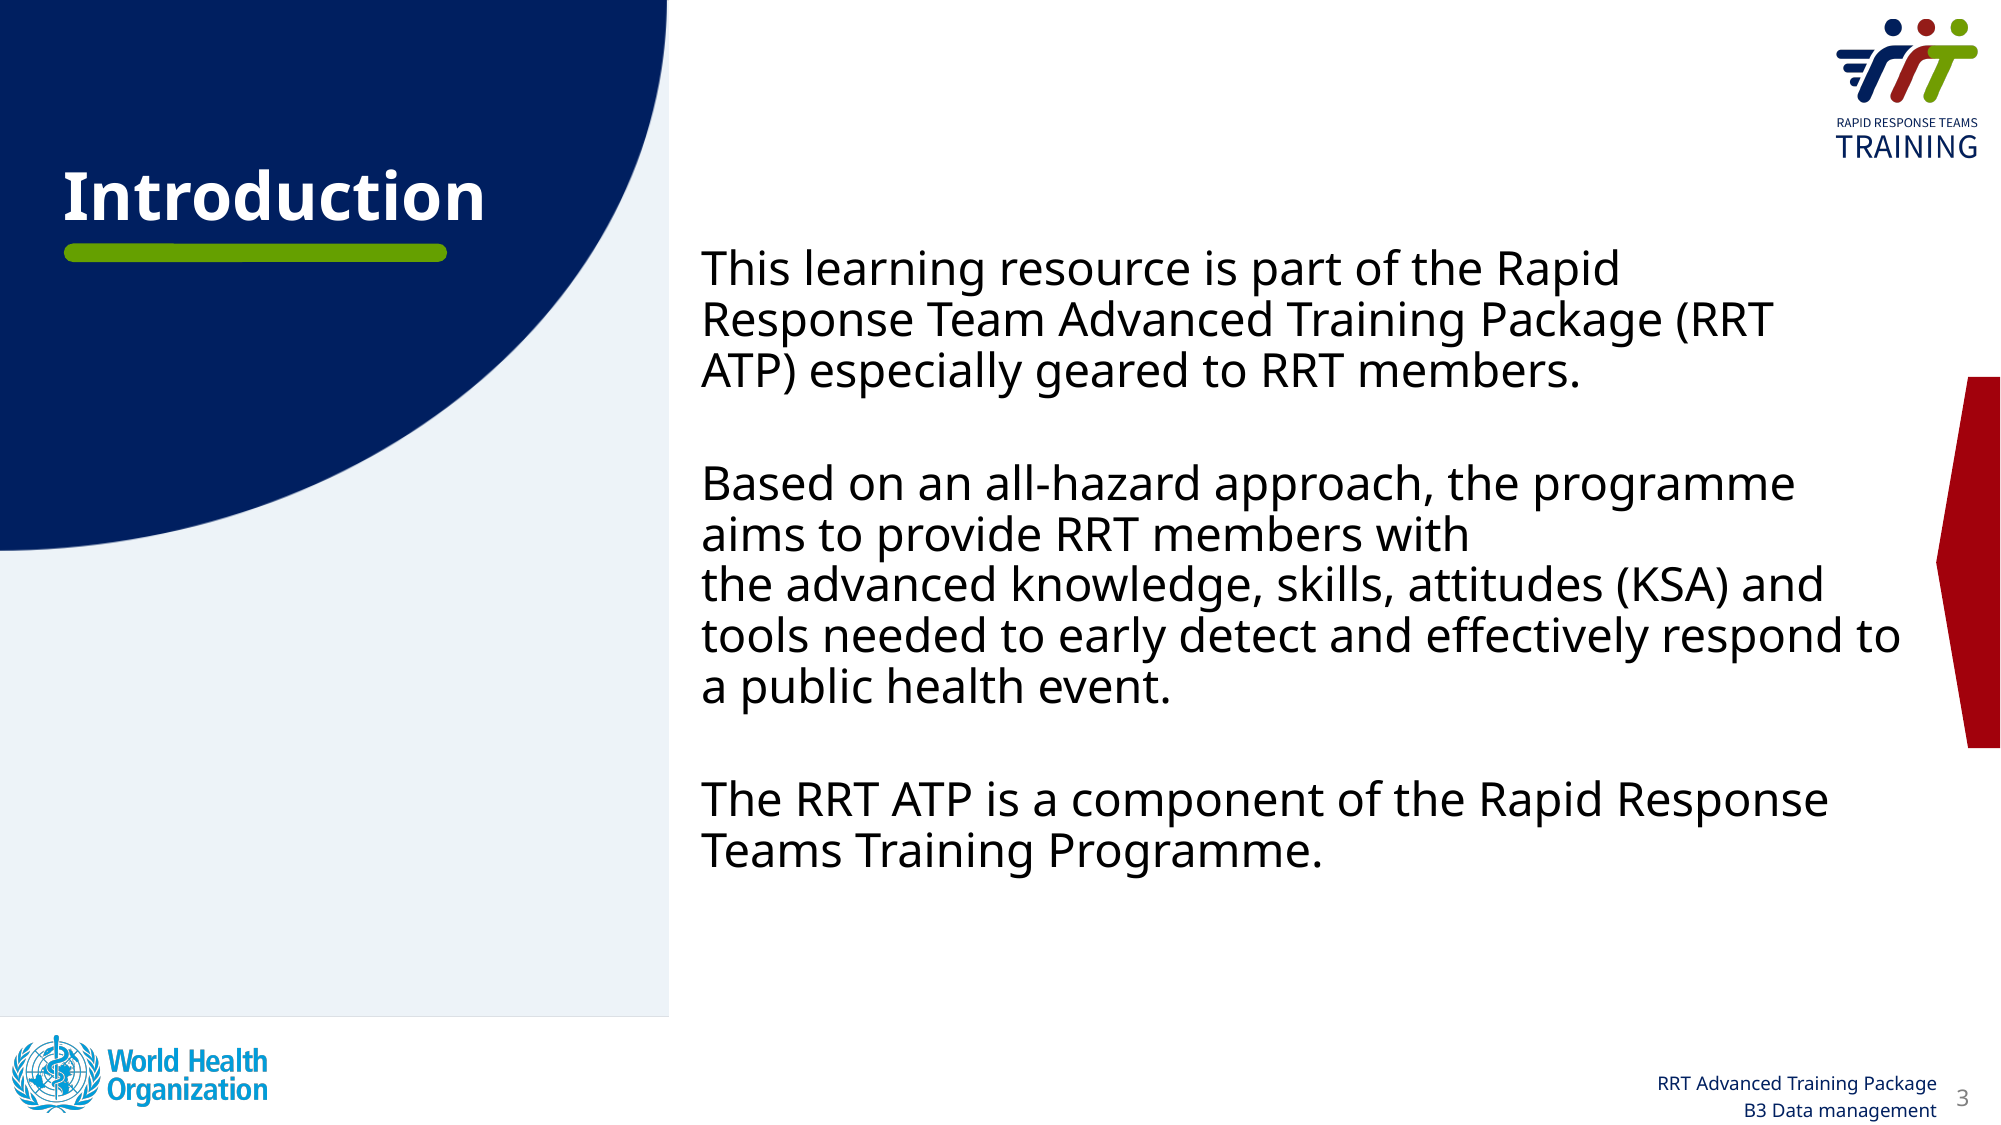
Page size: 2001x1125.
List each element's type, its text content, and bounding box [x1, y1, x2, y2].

picture [58, 1050, 64, 1058]
picture [12, 1035, 267, 1113]
list This learning resource is part of the Rapid Response Team Advanced Training Package (RRT ATP) especially geared to RRT members. Based on an all-hazard approach, the programme aims to provide RRT members with the advanced knowledge, skills, attitudes (KSA) and tools needed to early detect and effectively respond to a public health event. The RRT ATP is a component of the Rapid Response Teams Training Programme. [700, 244, 1937, 881]
picture [12, 1083, 48, 1113]
picture [0, 0, 669, 1018]
text_box Introduction [63, 162, 600, 244]
picture [1835, 19, 1978, 167]
